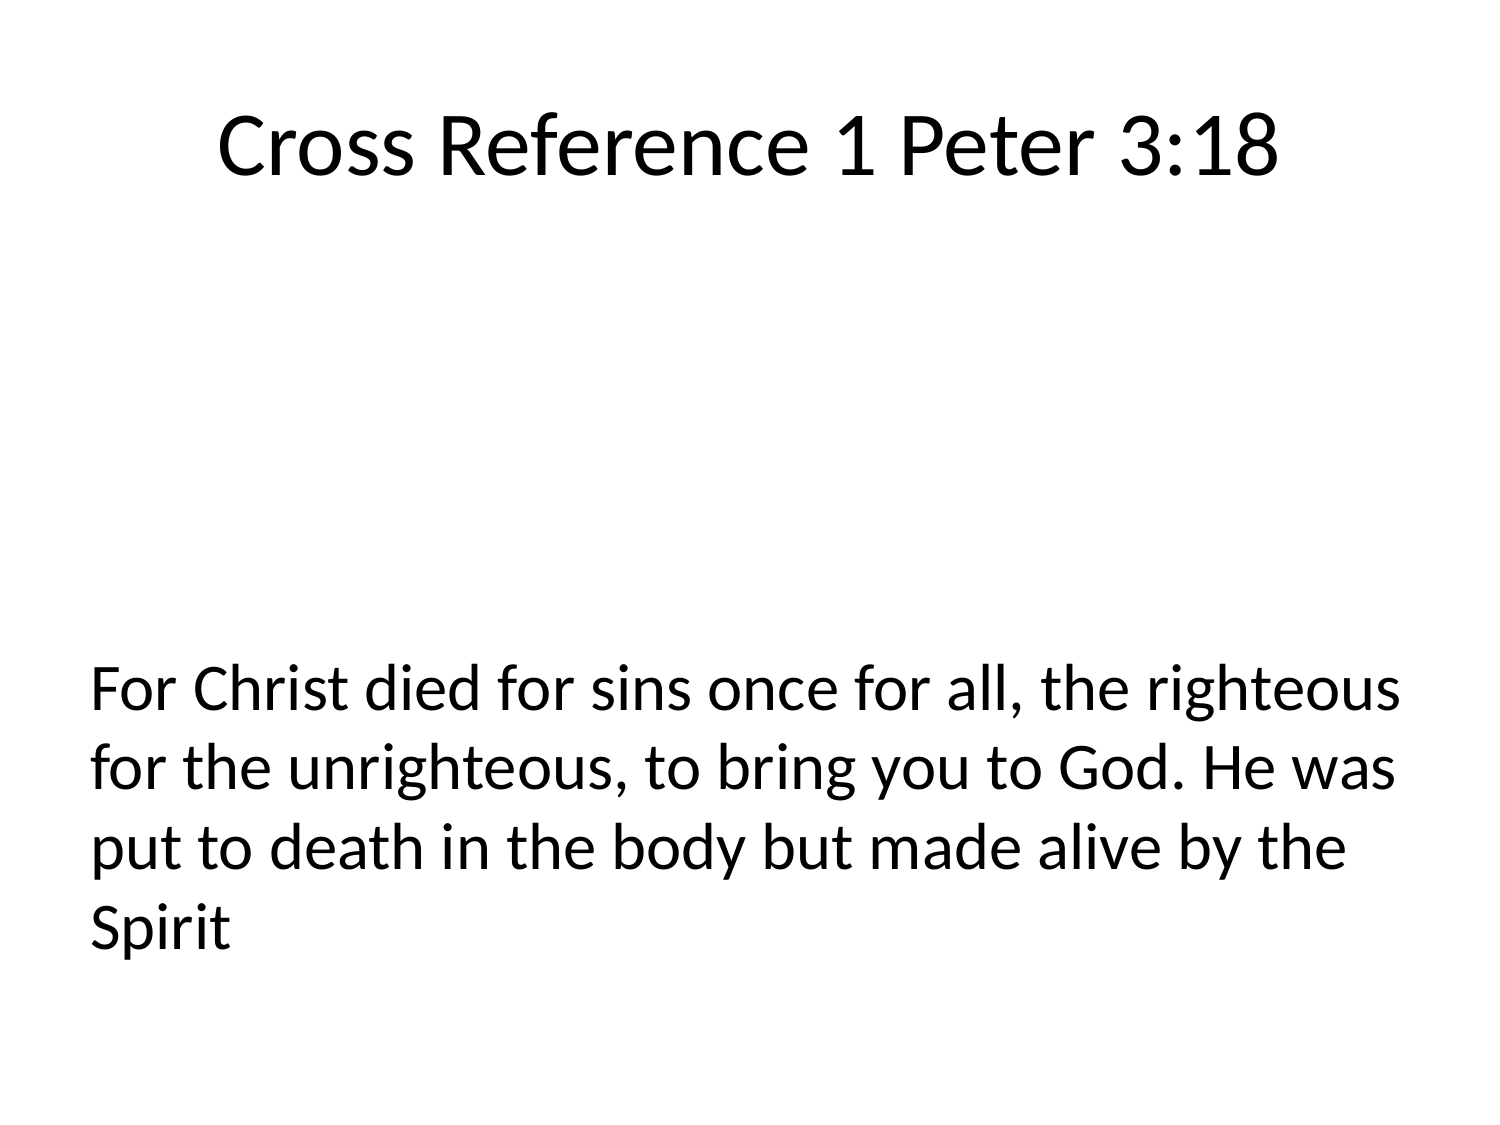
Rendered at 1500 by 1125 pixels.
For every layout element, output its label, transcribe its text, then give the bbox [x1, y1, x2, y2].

list For Christ died for sins once for all, the righteous for the unrighteous, to bring you to God. He was put to death in the body but made alive by the Spirit [75, 262, 1425, 1005]
title Cross Reference 1 Peter 3:18 [75, 45, 1425, 233]
